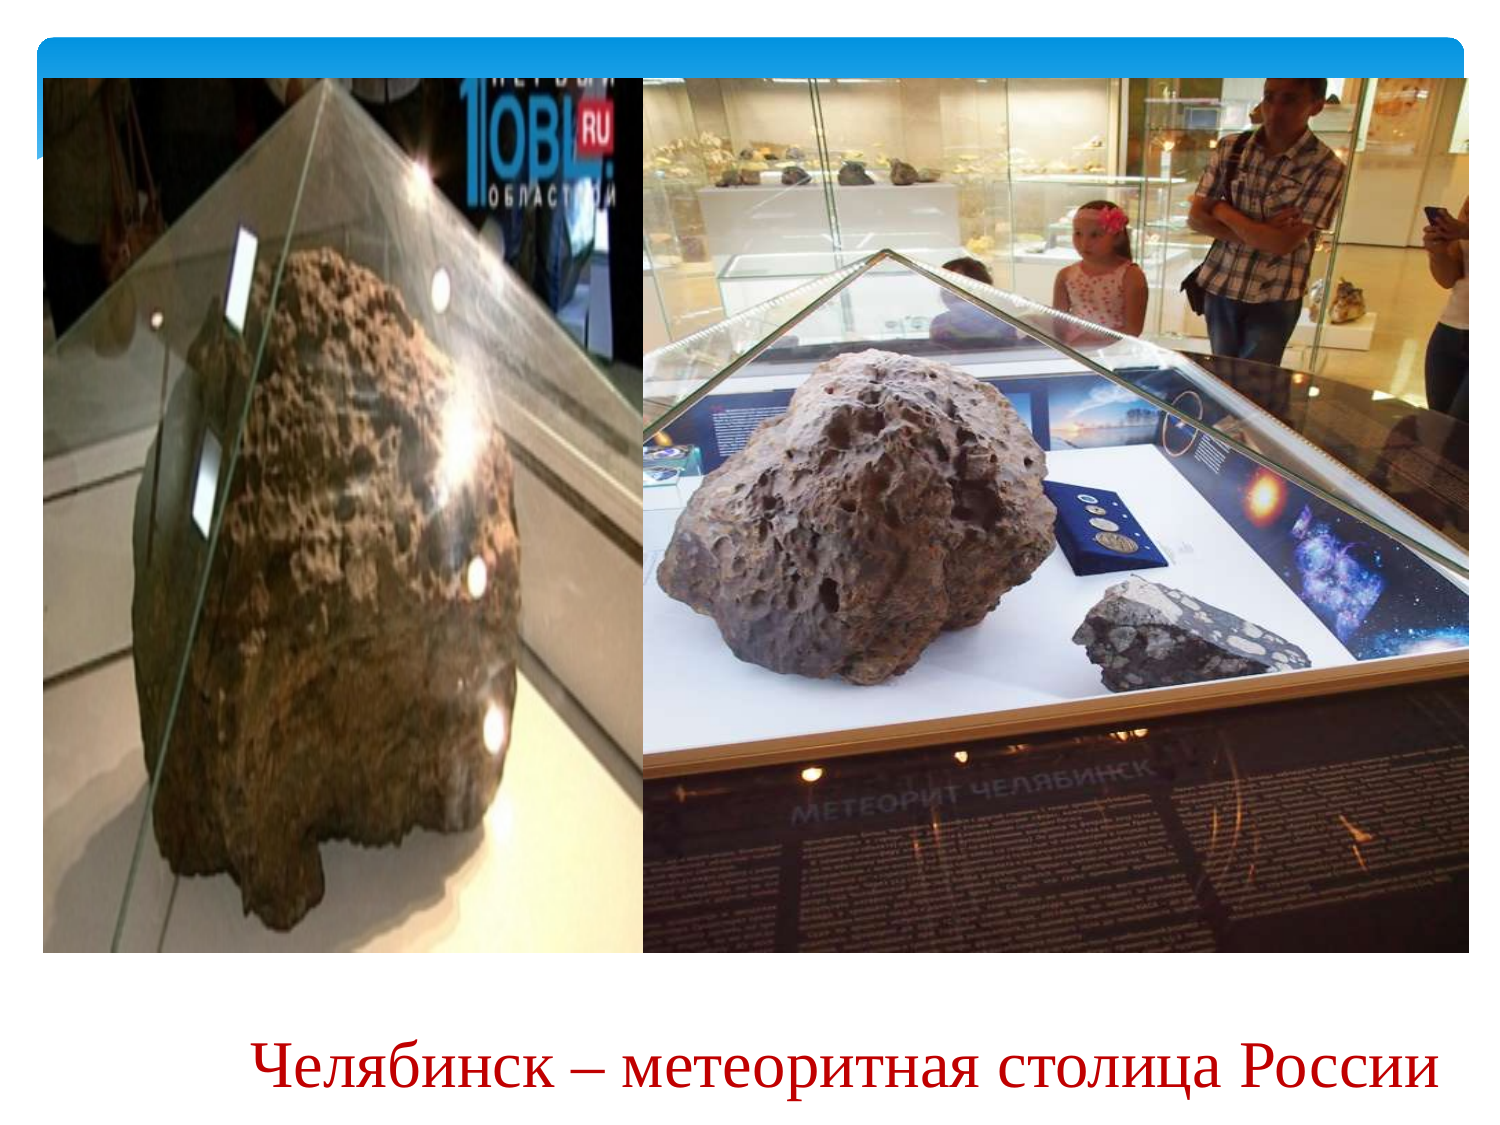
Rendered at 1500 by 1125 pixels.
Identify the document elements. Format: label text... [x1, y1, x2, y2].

text_box Челябинск – метеоритная столица России [43, 961, 1469, 1109]
picture [43, 77, 1469, 953]
